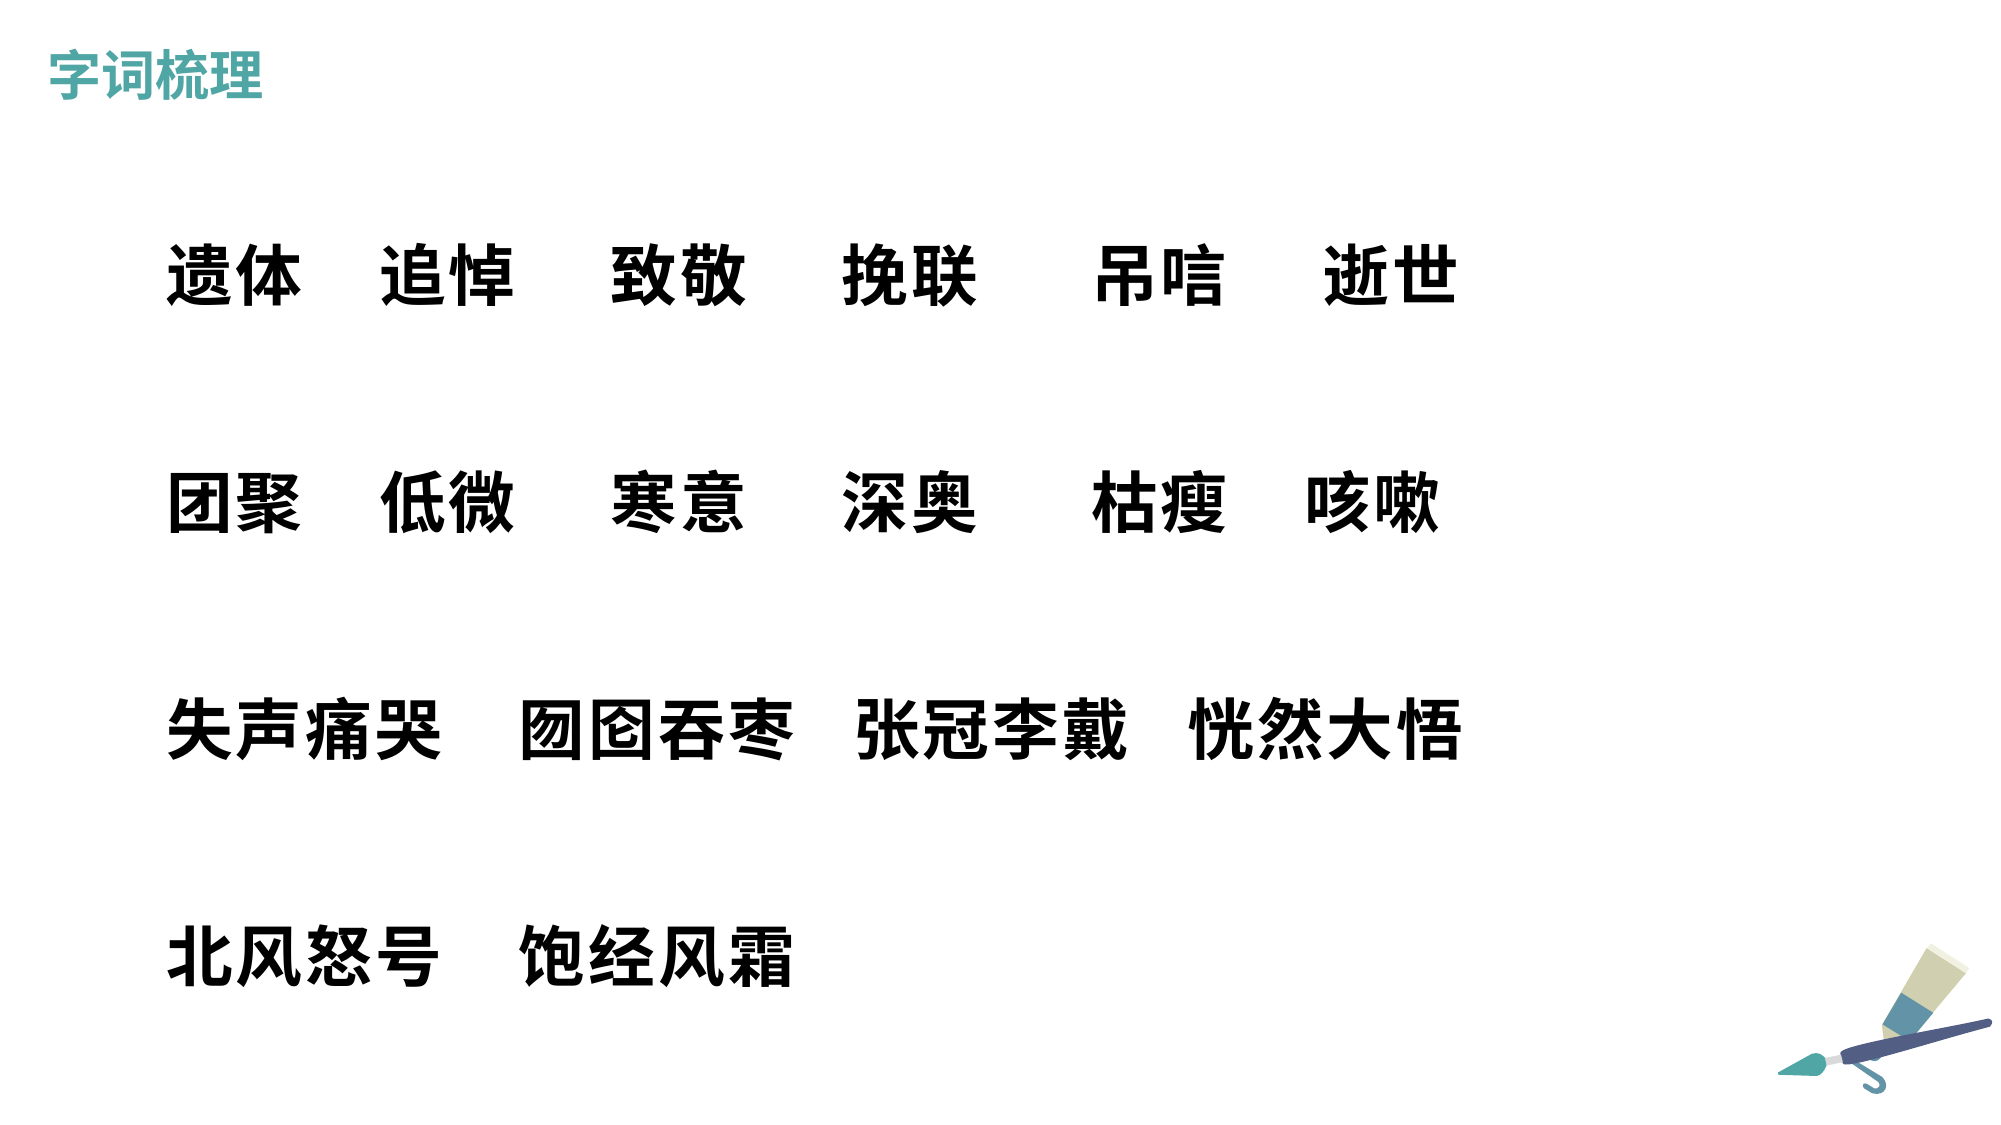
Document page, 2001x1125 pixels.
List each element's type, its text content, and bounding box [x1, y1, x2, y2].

text_box 字词梳理 [32, 33, 347, 114]
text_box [1811, 945, 1974, 1125]
list 遗体 追悼 致敬 挽联 吊唁 逝世 团聚 低微 寒意 深奥 枯瘦 咳嗽 失声痛哭 囫囵吞枣 张冠李戴 恍然大悟 北风怒号 饱经风霜 [151, 234, 1897, 1027]
